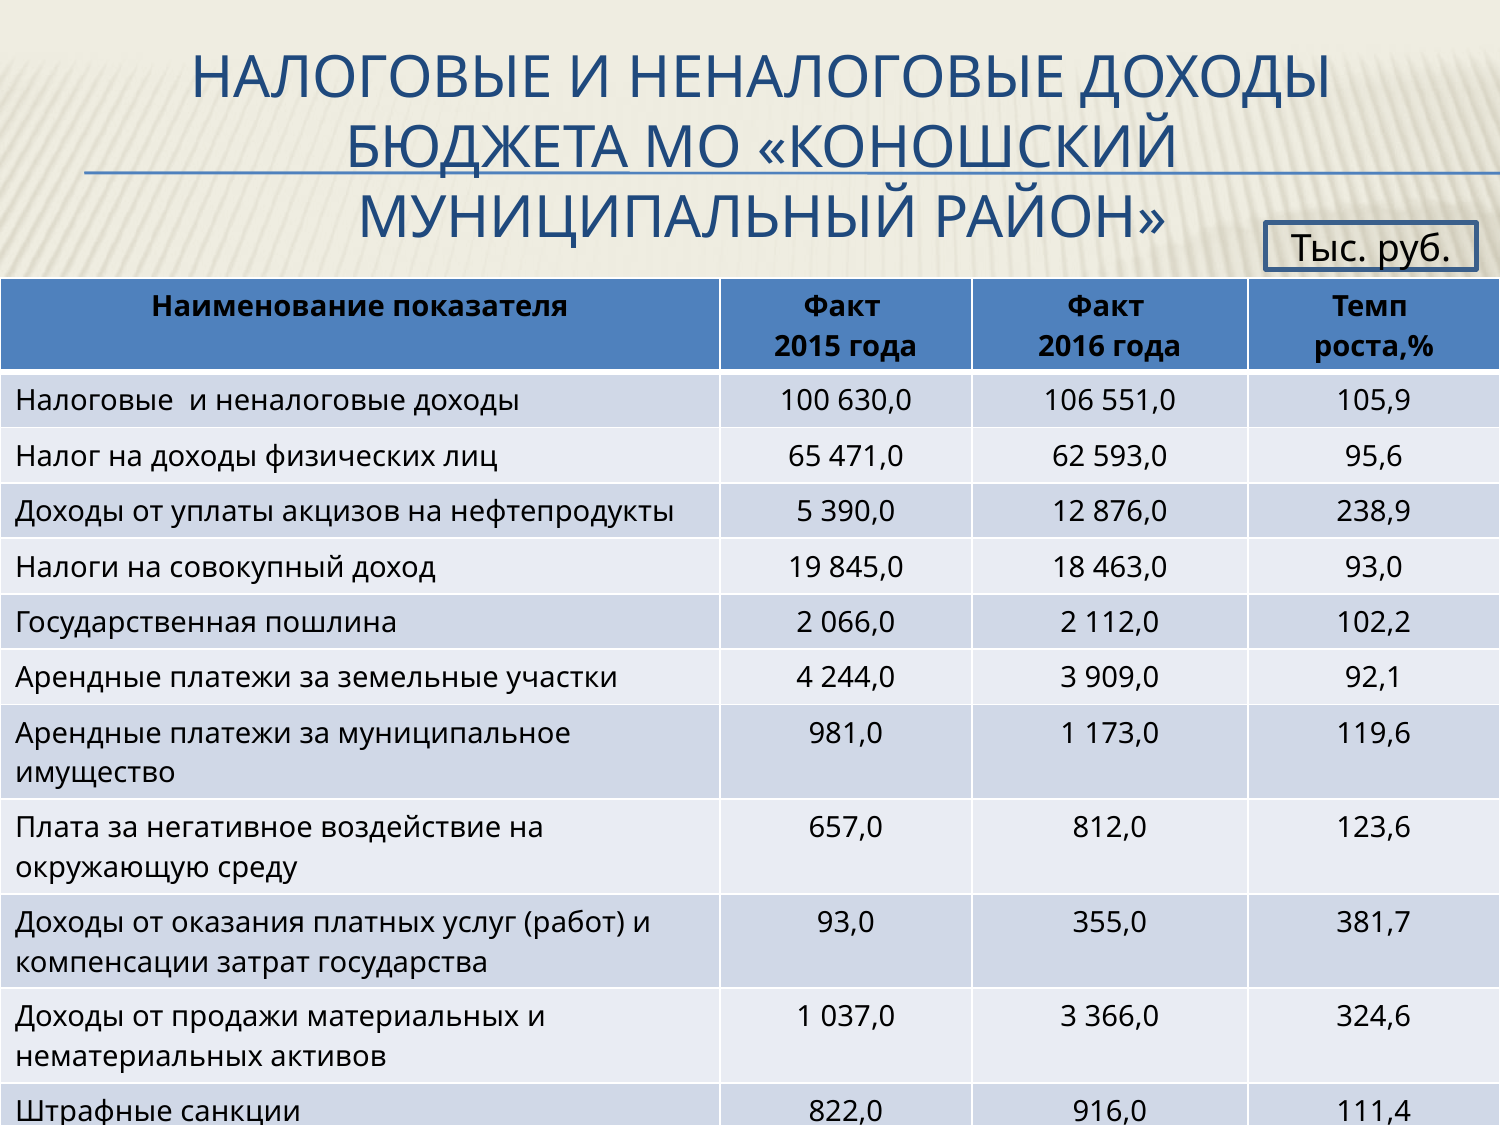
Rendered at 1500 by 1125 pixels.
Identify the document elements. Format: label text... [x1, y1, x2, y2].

table_cell 822,0 [721, 1084, 971, 1125]
table_cell 981,0 [721, 705, 971, 798]
table_cell Государственная пошлина [1, 595, 719, 648]
table_cell 1 173,0 [973, 705, 1247, 798]
table_cell 3 366,0 [973, 989, 1247, 1082]
table_cell 19 845,0 [721, 539, 971, 593]
table_cell 18 463,0 [973, 539, 1247, 593]
table_header Наименование показателя [1, 279, 719, 369]
table_cell Плата за негативное воздействие на окружающую среду [1, 800, 719, 893]
table_cell 12 876,0 [973, 484, 1247, 537]
table_cell 657,0 [721, 800, 971, 893]
table_cell 92,1 [1249, 650, 1499, 704]
table_cell 916,0 [973, 1084, 1247, 1125]
table_cell 1 037,0 [721, 989, 971, 1082]
table_cell 105,9 [1249, 375, 1499, 427]
table_header Факт 2015 года [721, 279, 971, 369]
table_cell Налоги на совокупный доход [1, 539, 719, 593]
table_cell 106 551,0 [973, 375, 1247, 427]
table_cell Доходы от уплаты акцизов на нефтепродукты [1, 484, 719, 537]
table_cell 93,0 [1249, 539, 1499, 593]
table_cell 111,4 [1249, 1084, 1499, 1125]
table_cell Доходы от продажи материальных и нематериальных активов [1, 989, 719, 1082]
table_cell Арендные платежи за муниципальное имущество [1, 705, 719, 798]
table_cell 238,9 [1249, 484, 1499, 537]
table_cell 123,6 [1249, 800, 1499, 893]
table_cell Налоговые и неналоговые доходы [1, 375, 719, 427]
table_cell Штрафные санкции [1, 1084, 719, 1125]
table_cell 324,6 [1249, 989, 1499, 1082]
text_box Тыс. руб. [1263, 220, 1479, 272]
table_cell Доходы от оказания платных услуг (работ) и компенсации затрат государства [1, 895, 719, 987]
table_cell 4 244,0 [721, 650, 971, 704]
table_cell 100 630,0 [721, 375, 971, 427]
table_cell 381,7 [1249, 895, 1499, 987]
table_cell Арендные платежи за земельные участки [1, 650, 719, 704]
table_cell 62 593,0 [973, 428, 1247, 482]
table_cell 3 909,0 [973, 650, 1247, 704]
table_cell Налог на доходы физических лиц [1, 428, 719, 482]
table_header Темп роста,% [1249, 279, 1499, 369]
title НАЛОГОВЫЕ И НЕНАЛОГОВЫЕ ДОХОДЫ БЮДЖЕТА МО «КОНОШСКИЙ МУНИЦИПАЛЬНЫЙ РАЙОН» [49, 75, 1475, 213]
table_header Факт 2016 года [973, 279, 1247, 369]
table_cell 2 112,0 [973, 595, 1247, 648]
table_cell 95,6 [1249, 428, 1499, 482]
table_cell 102,2 [1249, 595, 1499, 648]
table_cell 119,6 [1249, 705, 1499, 798]
table_cell 5 390,0 [721, 484, 971, 537]
table_cell 93,0 [721, 895, 971, 987]
table_cell 65 471,0 [721, 428, 971, 482]
table_cell 355,0 [973, 895, 1247, 987]
table_cell 2 066,0 [721, 595, 971, 648]
table_cell 812,0 [973, 800, 1247, 893]
